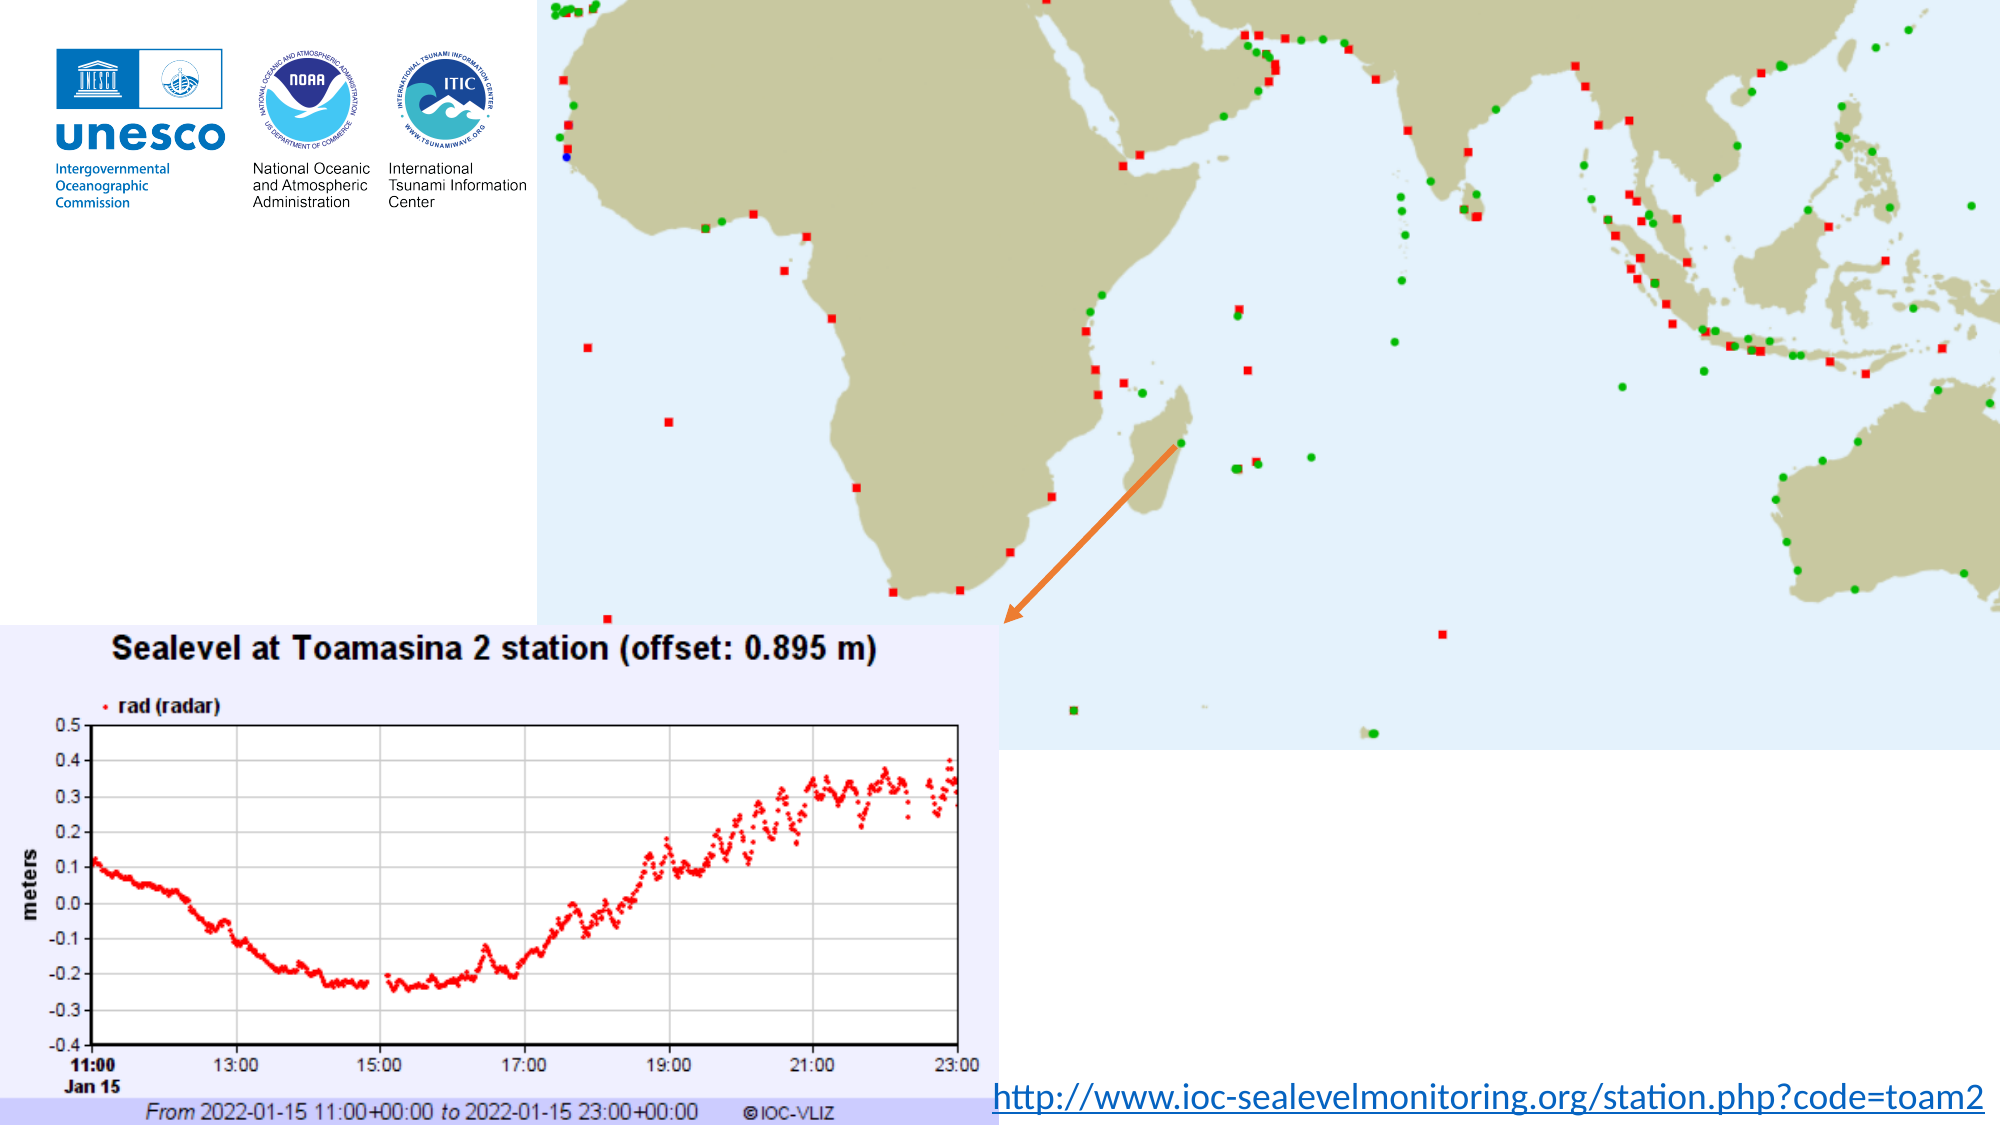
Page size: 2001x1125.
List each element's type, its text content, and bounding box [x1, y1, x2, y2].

text_box http://www.ioc-sealevelmonitoring.org/station.php?code=toam2 [999, 1064, 2000, 1125]
picture [43, 35, 527, 221]
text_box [1003, 446, 1176, 624]
picture [0, 0, 2000, 1125]
